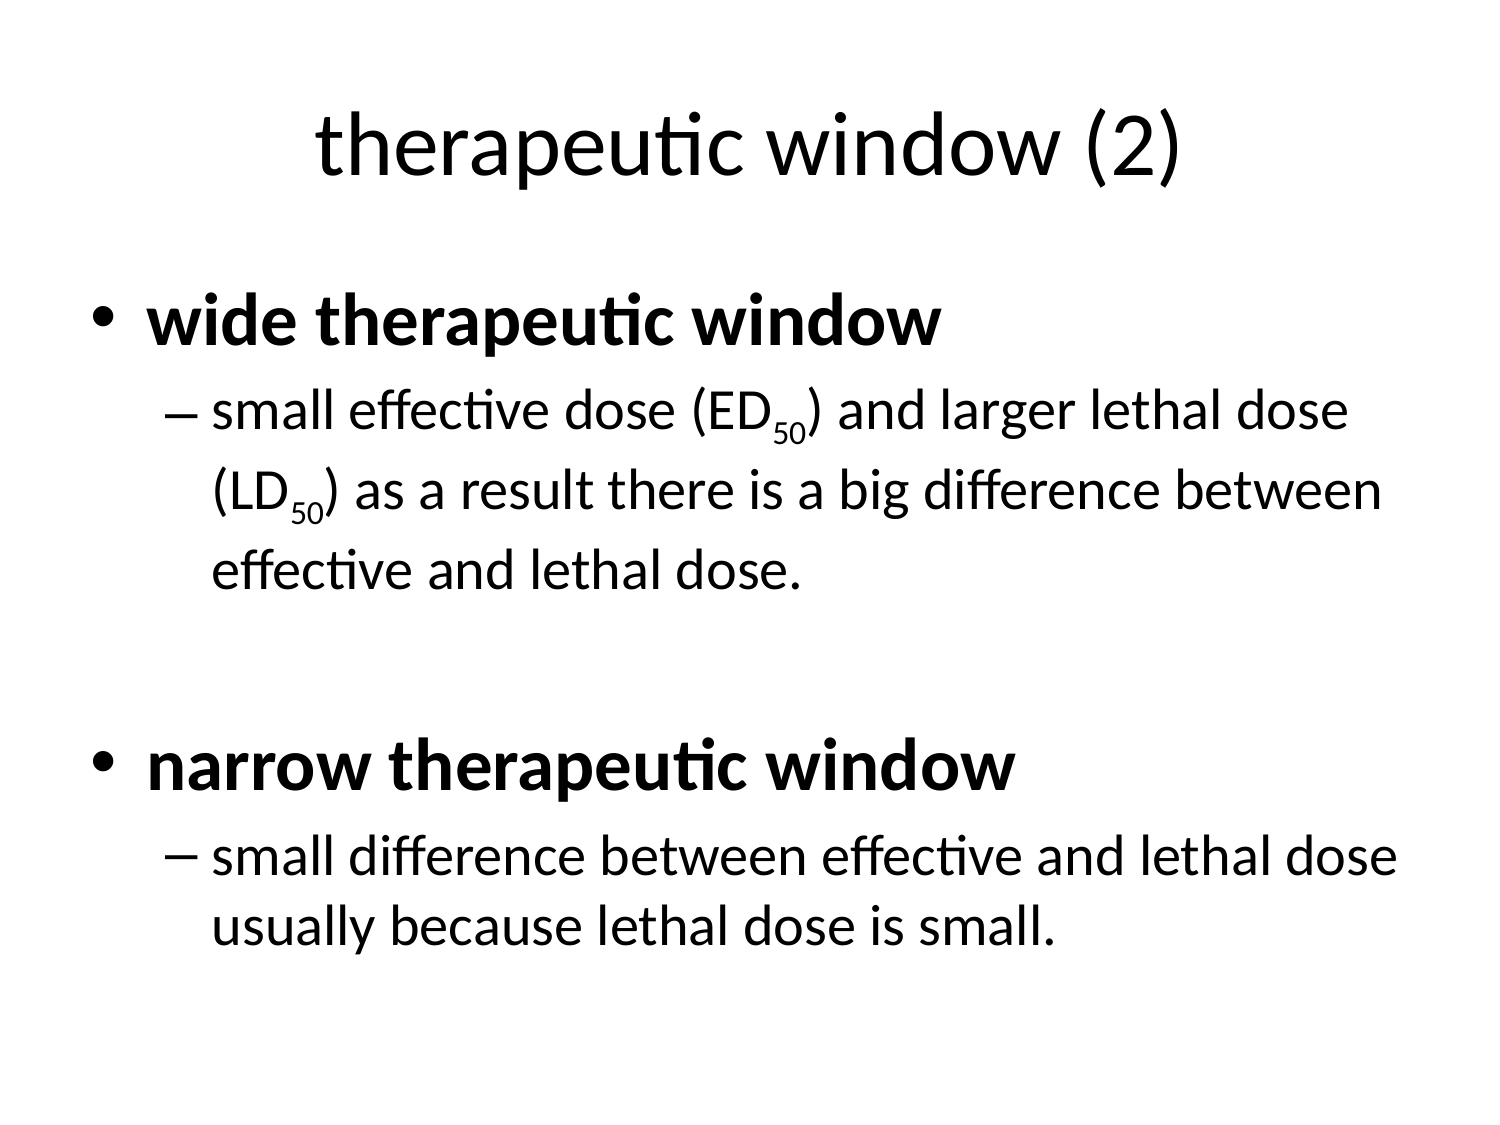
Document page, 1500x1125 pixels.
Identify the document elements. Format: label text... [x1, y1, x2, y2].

list wide therapeutic window small effective dose (ED50) and larger lethal dose (LD50) as a result there is a big difference between effective and lethal dose. narrow therapeutic window small difference between effective and lethal dose usually because lethal dose is small. [75, 262, 1425, 1005]
title therapeutic window (2) [75, 45, 1425, 233]
